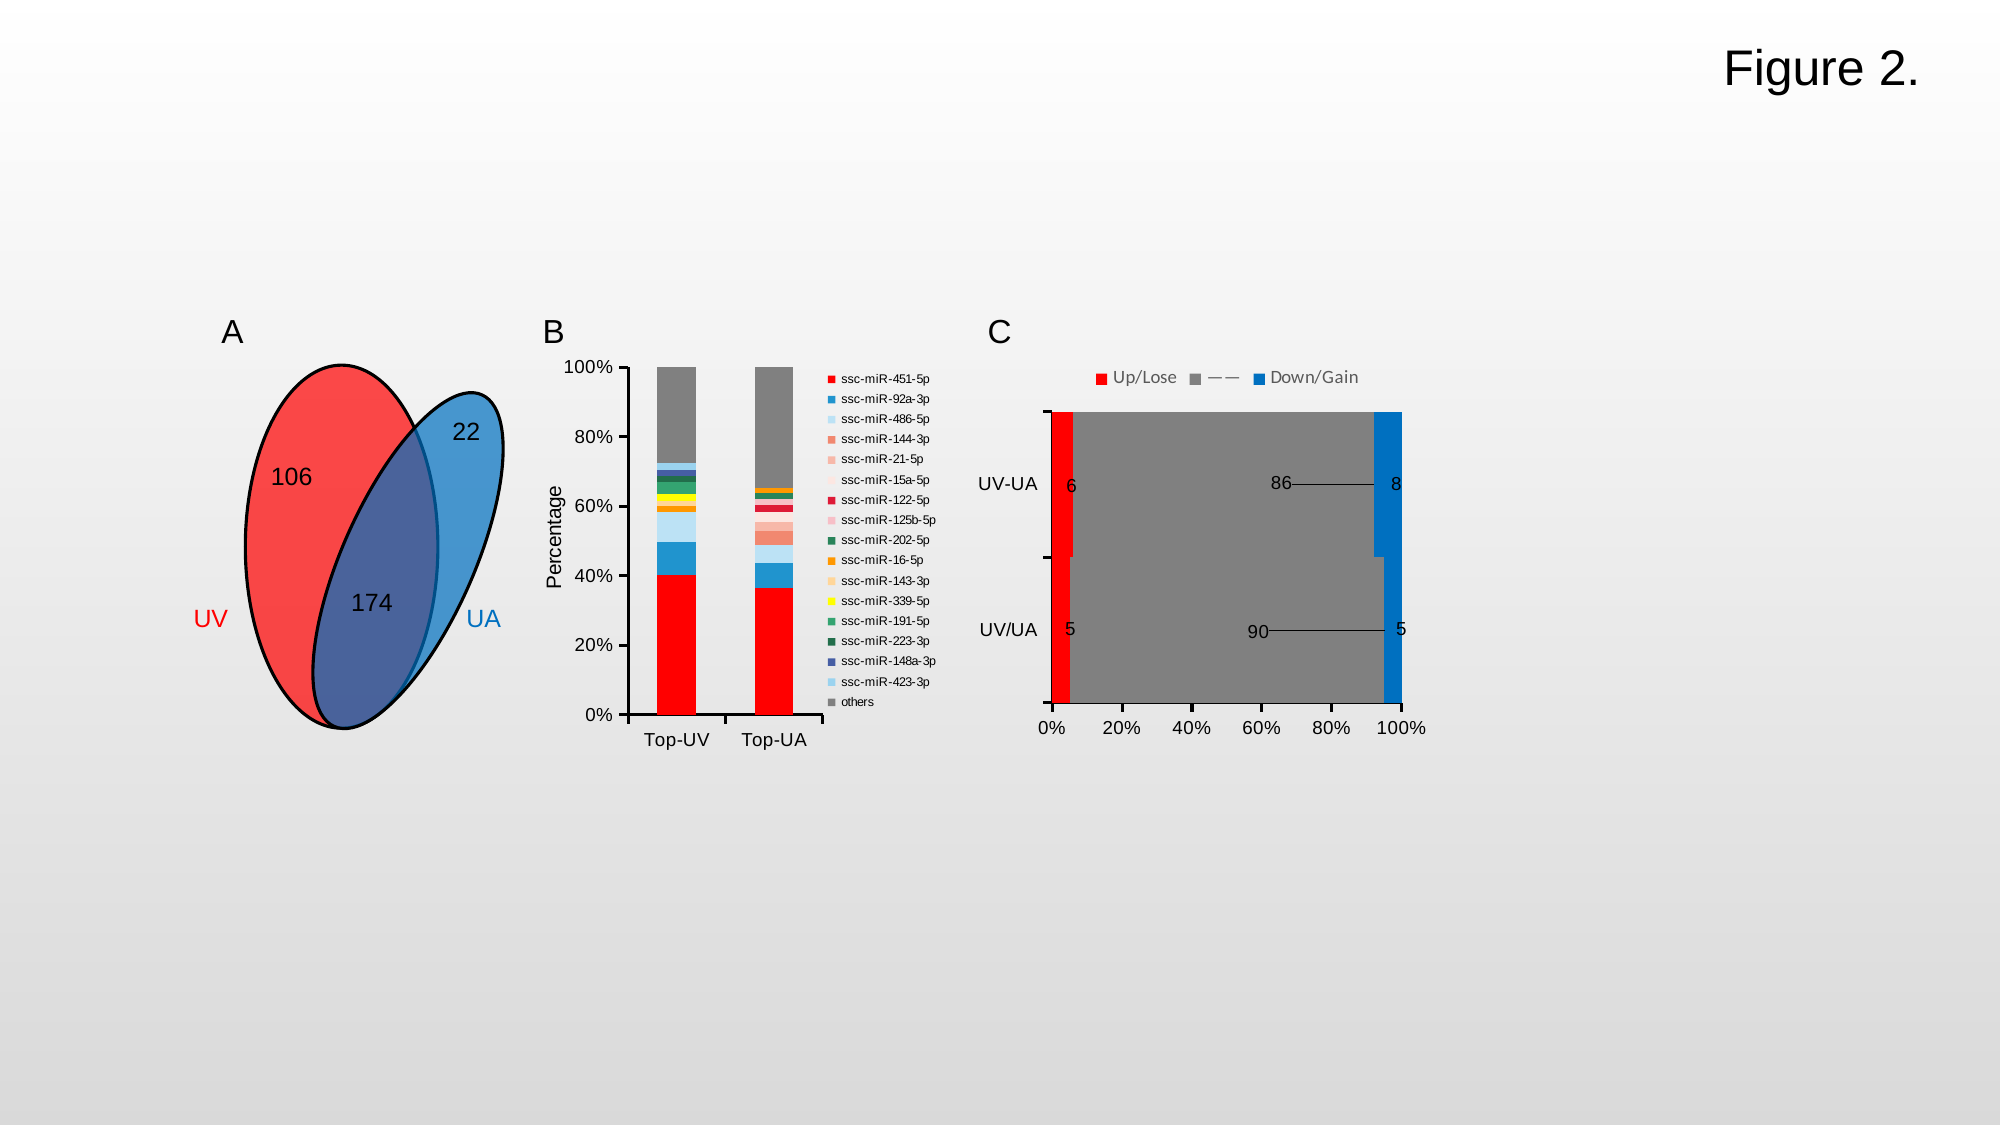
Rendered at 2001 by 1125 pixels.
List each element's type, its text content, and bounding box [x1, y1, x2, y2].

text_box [178, 303, 1429, 774]
text_box Figure 2. [1708, 28, 1946, 103]
